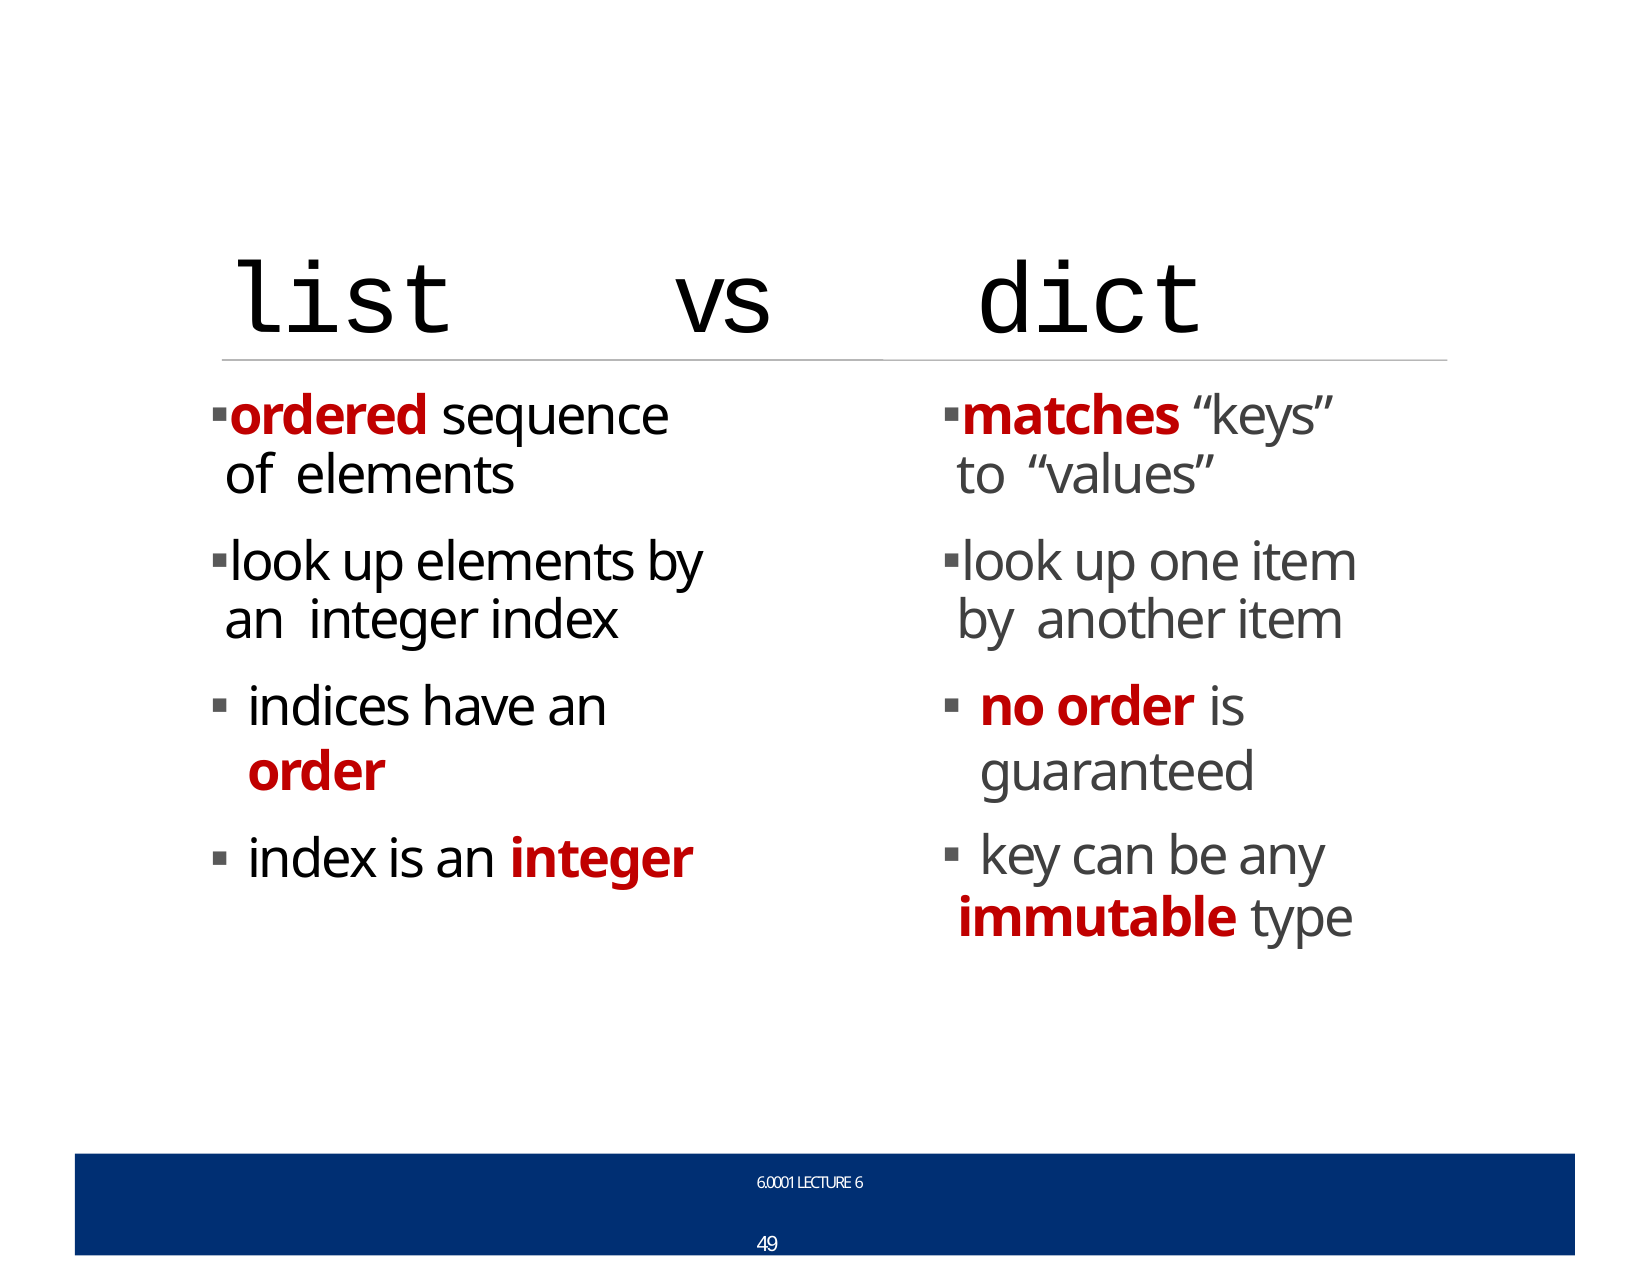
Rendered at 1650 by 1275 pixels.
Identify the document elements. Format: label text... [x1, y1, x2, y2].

title list [222, 230, 463, 377]
text_box matches “keys” to “values” look up one item by another item no order is guaranteed key can be any immutable type [940, 377, 1489, 948]
text_box dict [972, 230, 1213, 353]
text_box vs [672, 230, 825, 353]
text_box 6.0001 LECTURE 6 49 [74, 1153, 1575, 1256]
text_box ordered sequence of elements look up elements by an integer index indices have an order index is an integer [207, 377, 761, 889]
